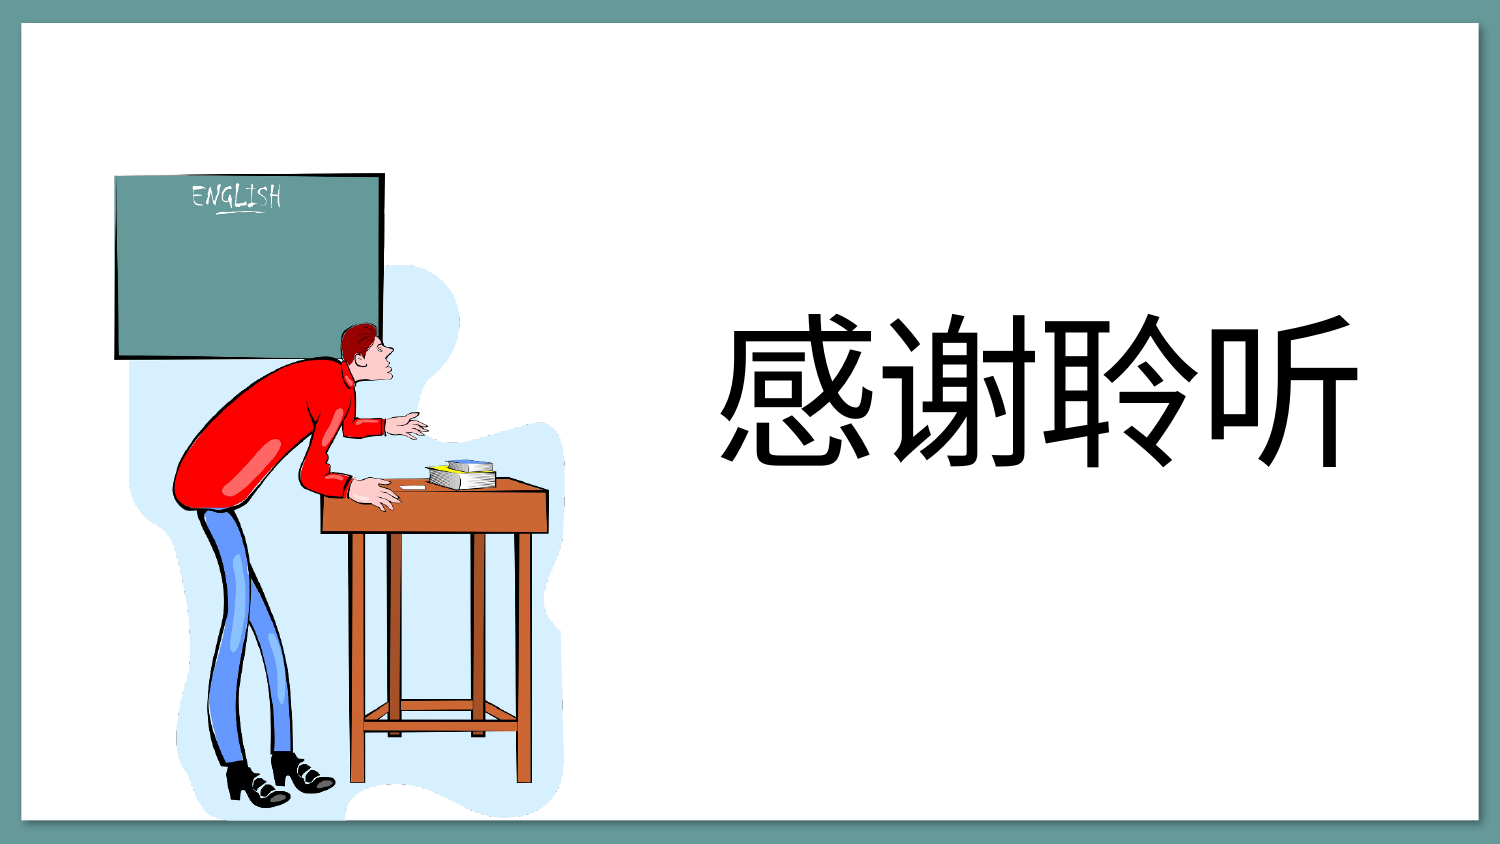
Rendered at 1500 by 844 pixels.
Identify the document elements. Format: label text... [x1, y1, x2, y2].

text_box 感谢聆听 [698, 280, 1381, 495]
picture [111, 173, 565, 821]
